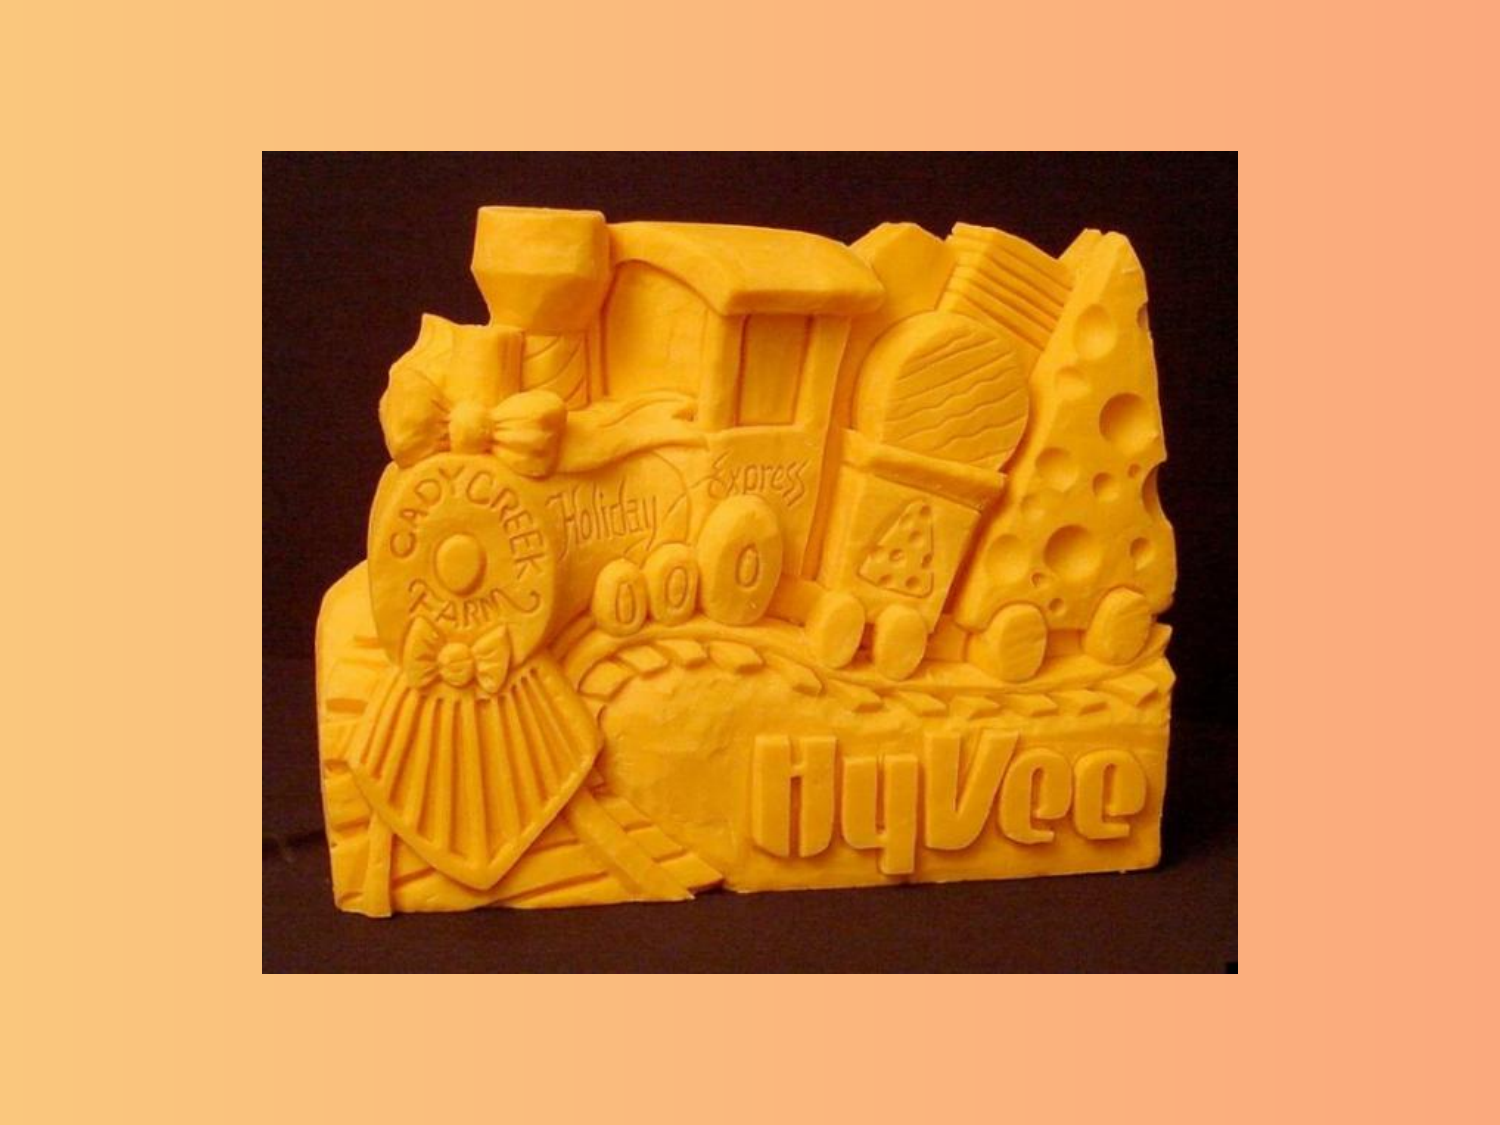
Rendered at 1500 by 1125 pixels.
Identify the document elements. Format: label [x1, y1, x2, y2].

picture [262, 150, 1238, 975]
